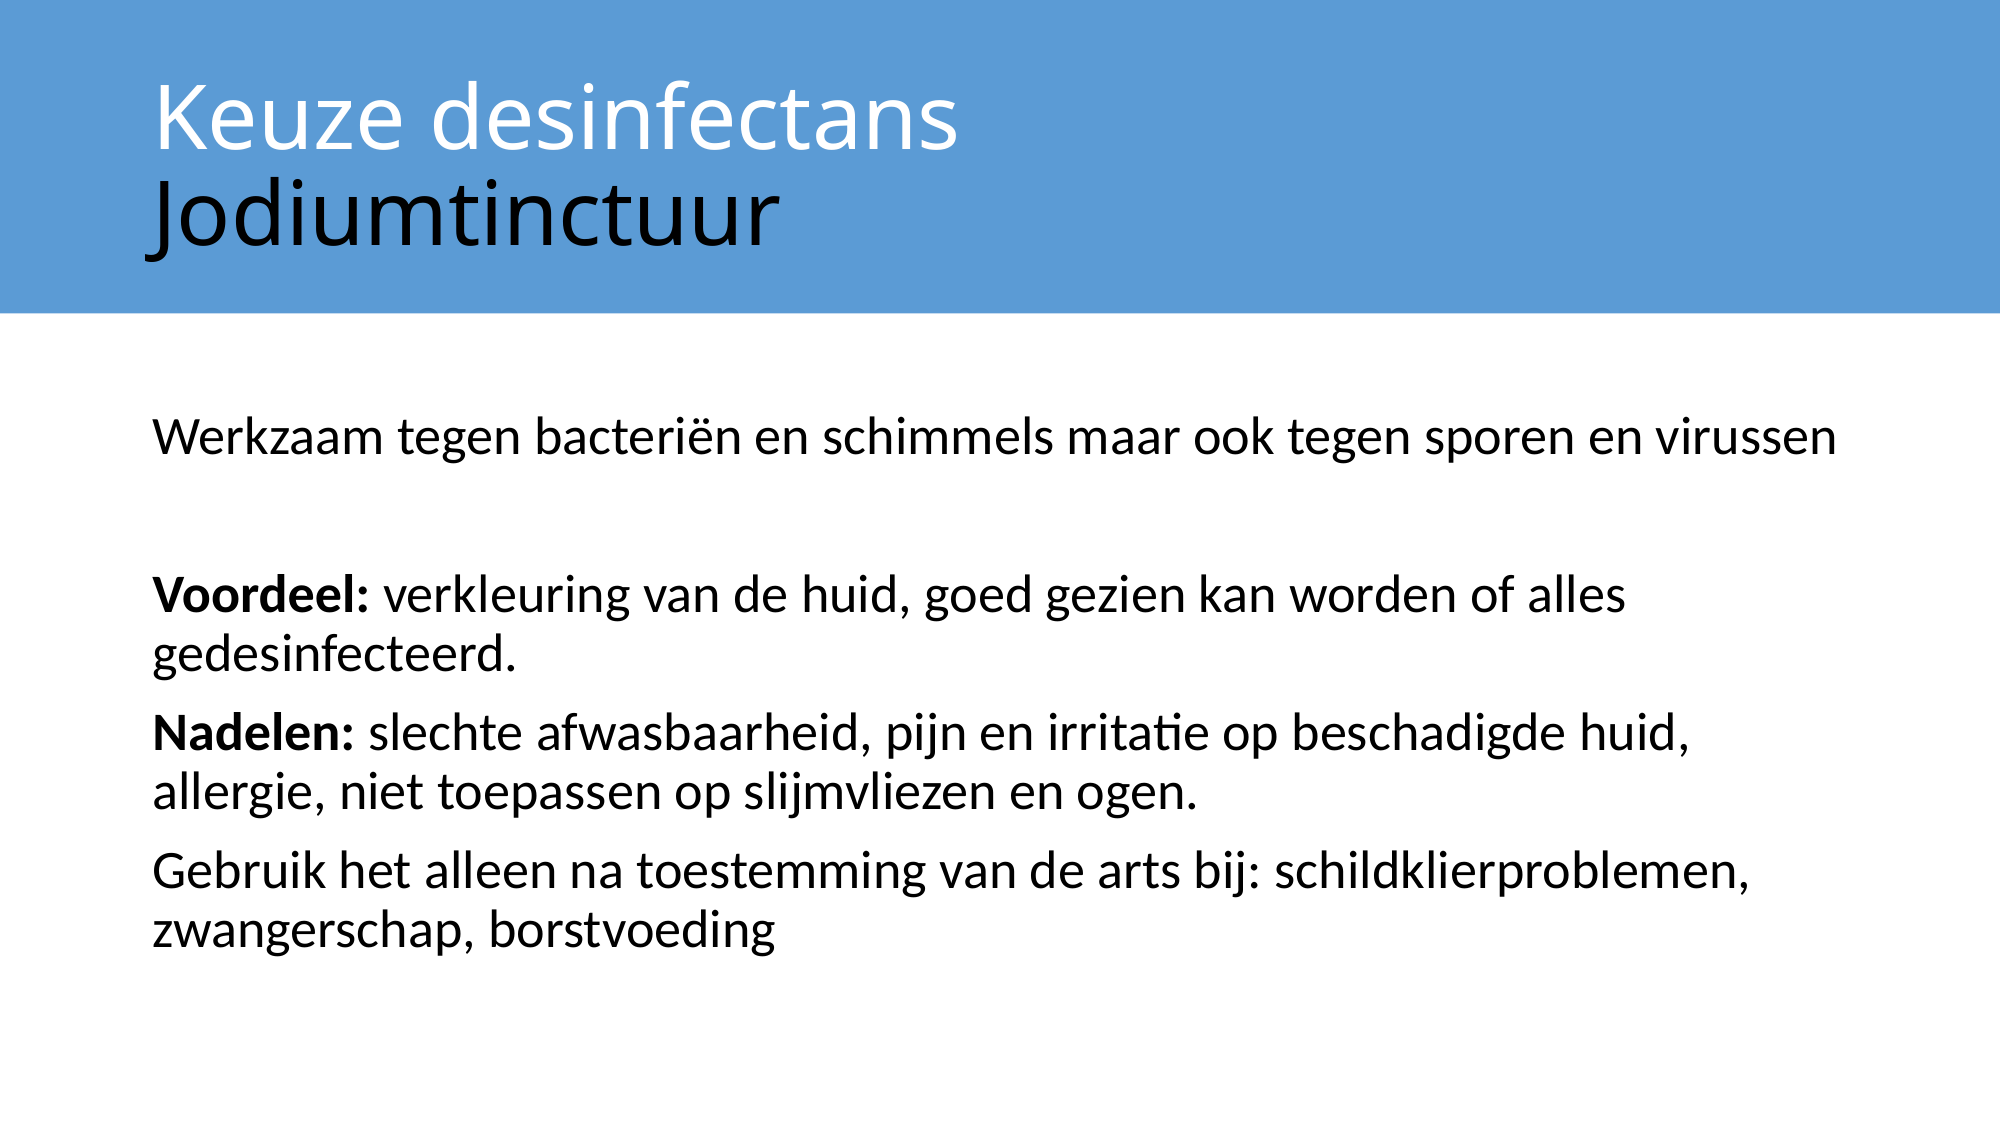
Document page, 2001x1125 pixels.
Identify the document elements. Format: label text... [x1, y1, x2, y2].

text_box [0, 0, 2000, 314]
title Keuze desinfectans Jodiumtinctuur [137, 59, 1863, 278]
list Werkzaam tegen bacteriën en schimmels maar ook tegen sporen en virussen Voordeel: verkleuring van de huid, goed gezien kan worden of alles gedesinfecteerd. Nadelen: slechte afwasbaarheid, pijn en irritatie op beschadigde huid, allergie, niet toepassen op slijmvliezen en ogen. Gebruik het alleen na toestemming van de arts bij: schildklierproblemen, zwangerschap, borstvoeding [137, 399, 1863, 1014]
